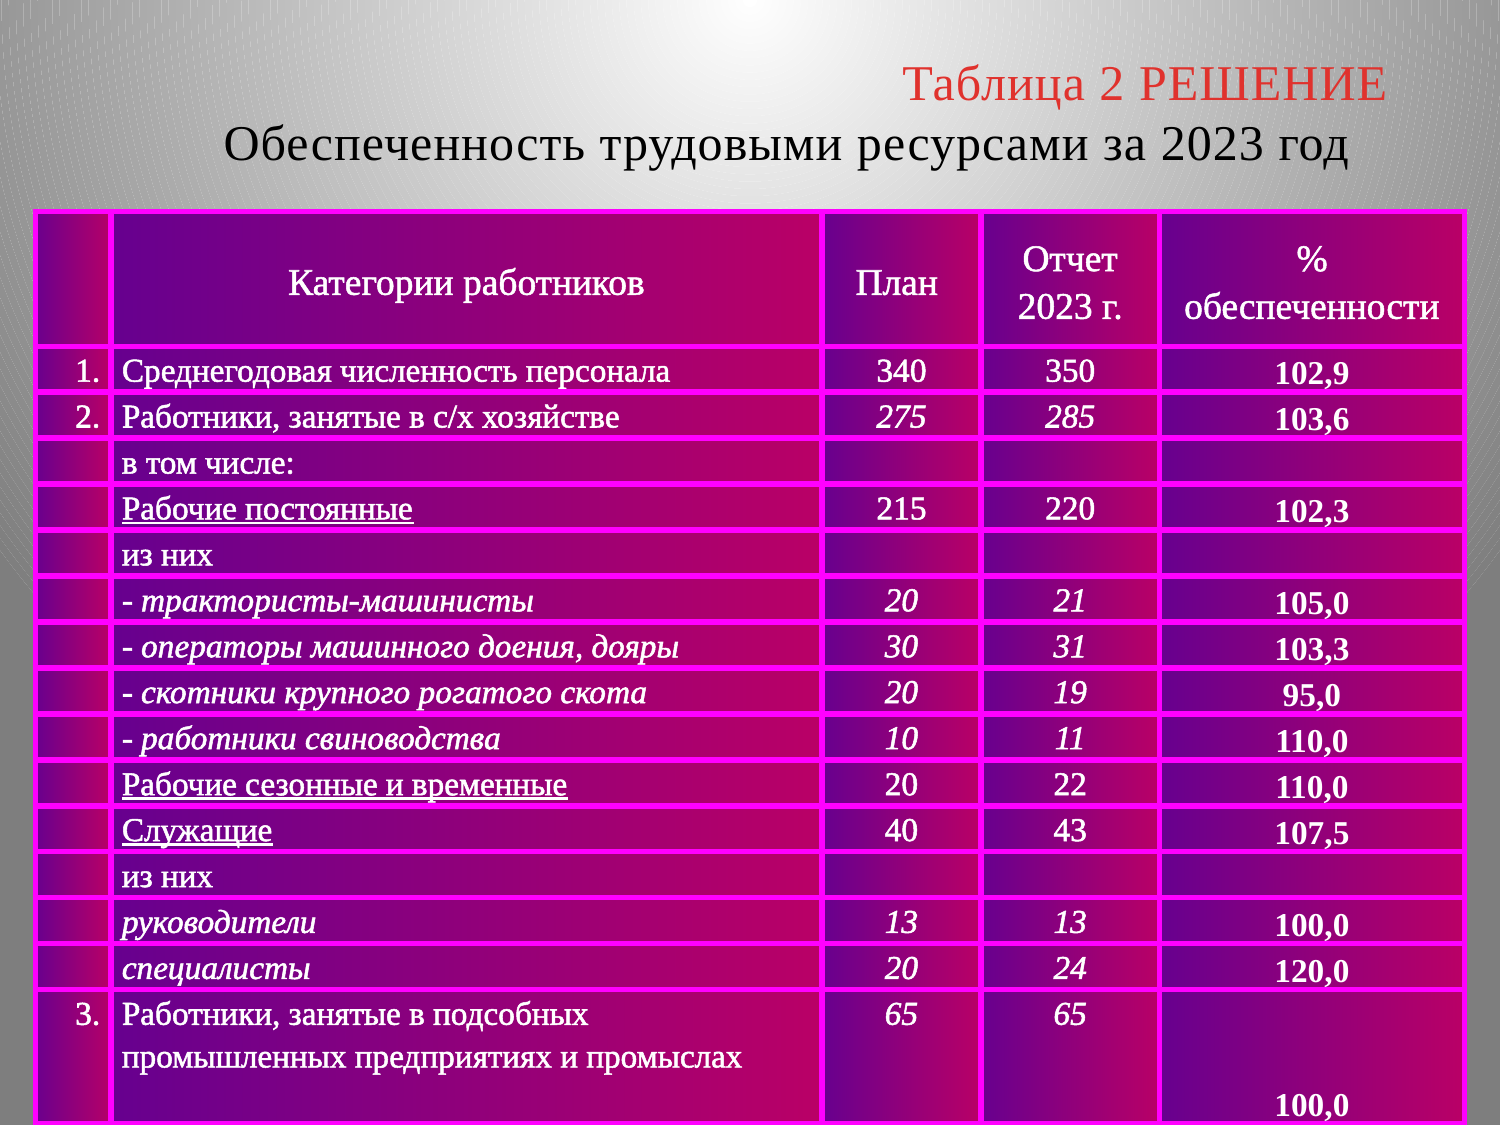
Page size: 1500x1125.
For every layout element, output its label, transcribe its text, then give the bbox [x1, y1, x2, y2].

table_cell [984, 441, 1157, 481]
table_cell 95,0 [1162, 671, 1462, 711]
table_cell 220 [984, 487, 1157, 527]
table_cell Рабочие постоянные [114, 487, 819, 527]
table_cell 2. [38, 395, 108, 435]
table_cell [38, 717, 108, 757]
table_header Категории работников [114, 214, 819, 344]
table_cell 65 [825, 992, 978, 1121]
table_cell из них [114, 854, 819, 895]
table_cell Рабочие сезонные и временные [114, 763, 819, 803]
table_cell - операторы машинного доения, дояры [114, 625, 819, 665]
table_cell 107,5 [1162, 809, 1462, 849]
table_cell 40 [825, 809, 978, 849]
table_cell [38, 625, 108, 665]
table_cell - работники свиноводства [114, 717, 819, 757]
table_cell 13 [984, 900, 1157, 941]
table_cell специалисты [114, 946, 819, 987]
table_cell 10 [825, 717, 978, 757]
table_cell 105,0 [1162, 579, 1462, 619]
table_cell [38, 441, 108, 481]
table_cell - скотники крупного рогатого скота [114, 671, 819, 711]
table_cell Работники, занятые в подсобных промышленных предприятиях и промыслах [114, 992, 819, 1121]
table_cell Служащие [114, 809, 819, 849]
table_cell 30 [825, 625, 978, 665]
table_cell [38, 671, 108, 711]
table_cell [38, 763, 108, 803]
table_cell из них [114, 533, 819, 573]
table_header План [825, 214, 978, 344]
table_cell 19 [984, 671, 1157, 711]
table_cell 13 [825, 900, 978, 941]
table_cell 100,0 [1162, 900, 1462, 941]
table_cell 103,6 [1162, 395, 1462, 435]
table_cell 103,3 [1162, 625, 1462, 665]
table_header Отчет 2023 г. [984, 214, 1157, 344]
table_cell [38, 809, 108, 849]
table_cell 110,0 [1162, 717, 1462, 757]
table_cell 24 [984, 946, 1157, 987]
table_cell [984, 533, 1157, 573]
table_cell 285 [984, 395, 1157, 435]
table_cell 43 [984, 809, 1157, 849]
table_cell [38, 900, 108, 941]
table_cell [1162, 854, 1462, 895]
table_cell 100,0 [1162, 992, 1462, 1121]
table_cell 102,3 [1162, 487, 1462, 527]
table_cell [1162, 533, 1462, 573]
text_box Таблица 2 РЕШЕНИЕ Обеспеченность трудовыми ресурсами за 2023 год [97, 43, 1403, 179]
table_cell [825, 854, 978, 895]
table_cell 1. [38, 349, 108, 389]
table_cell 21 [984, 579, 1157, 619]
table_cell в том числе: [114, 441, 819, 481]
table_cell [38, 854, 108, 895]
table_cell руководители [114, 900, 819, 941]
table_cell 120,0 [1162, 946, 1462, 987]
table_cell [38, 946, 108, 987]
table_cell 20 [825, 671, 978, 711]
table_cell 65 [984, 992, 1157, 1121]
table_cell [38, 533, 108, 573]
table_cell 20 [825, 763, 978, 803]
table_cell [1162, 441, 1462, 481]
table_cell Работники, занятые в с/х хозяйстве [114, 395, 819, 435]
table_cell 102,9 [1162, 349, 1462, 389]
table_cell - трактористы-машинисты [114, 579, 819, 619]
table_cell 31 [984, 625, 1157, 665]
table_cell 3. [38, 992, 108, 1121]
table_header % обеспеченности [1162, 214, 1462, 344]
table_cell 215 [825, 487, 978, 527]
table_cell 22 [984, 763, 1157, 803]
table_cell [825, 533, 978, 573]
table_cell [38, 487, 108, 527]
table_cell [825, 441, 978, 481]
table_cell 340 [825, 349, 978, 389]
table_cell 20 [825, 579, 978, 619]
table_cell [38, 579, 108, 619]
table_cell 20 [825, 946, 978, 987]
table_cell Среднегодовая численность персонала [114, 349, 819, 389]
table_header [38, 214, 108, 344]
table_cell 275 [825, 395, 978, 435]
table_cell 11 [984, 717, 1157, 757]
table_cell [984, 854, 1157, 895]
table_cell 350 [984, 349, 1157, 389]
table_cell 110,0 [1162, 763, 1462, 803]
